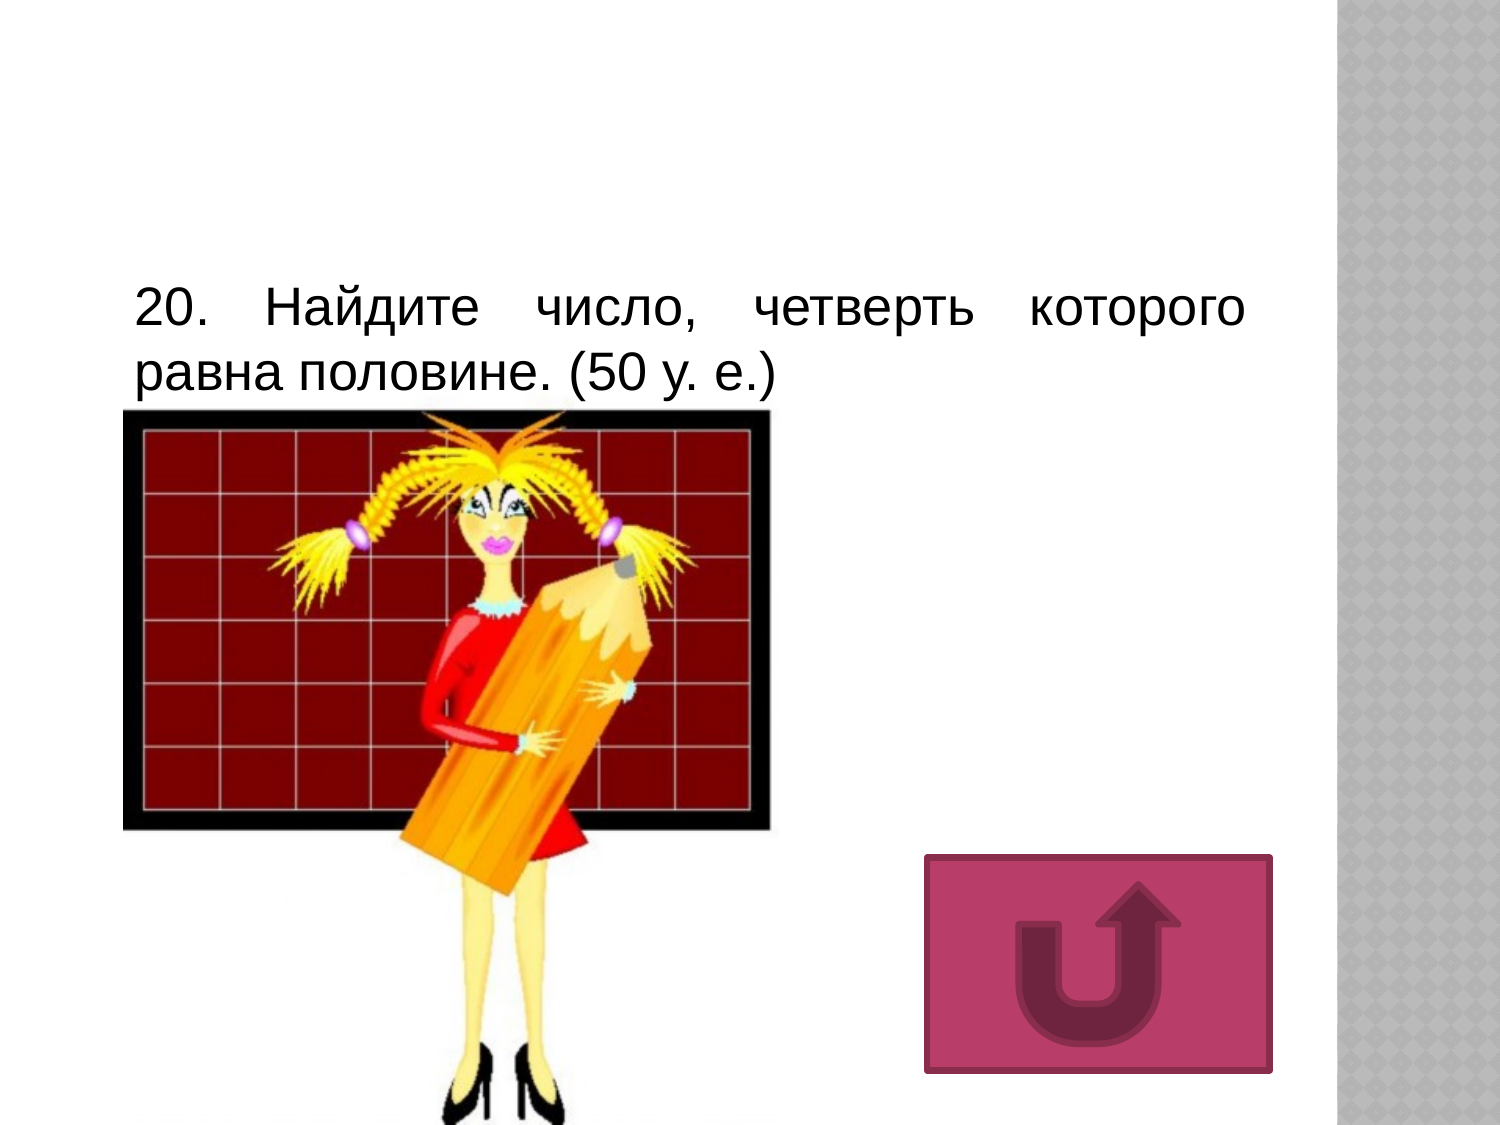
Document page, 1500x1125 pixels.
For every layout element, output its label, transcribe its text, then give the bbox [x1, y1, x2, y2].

text_box [924, 854, 1273, 1074]
list 20. Найдите число, четверть которого равна половине. (50 у. е.) [75, 264, 1263, 1059]
picture [123, 376, 781, 1125]
